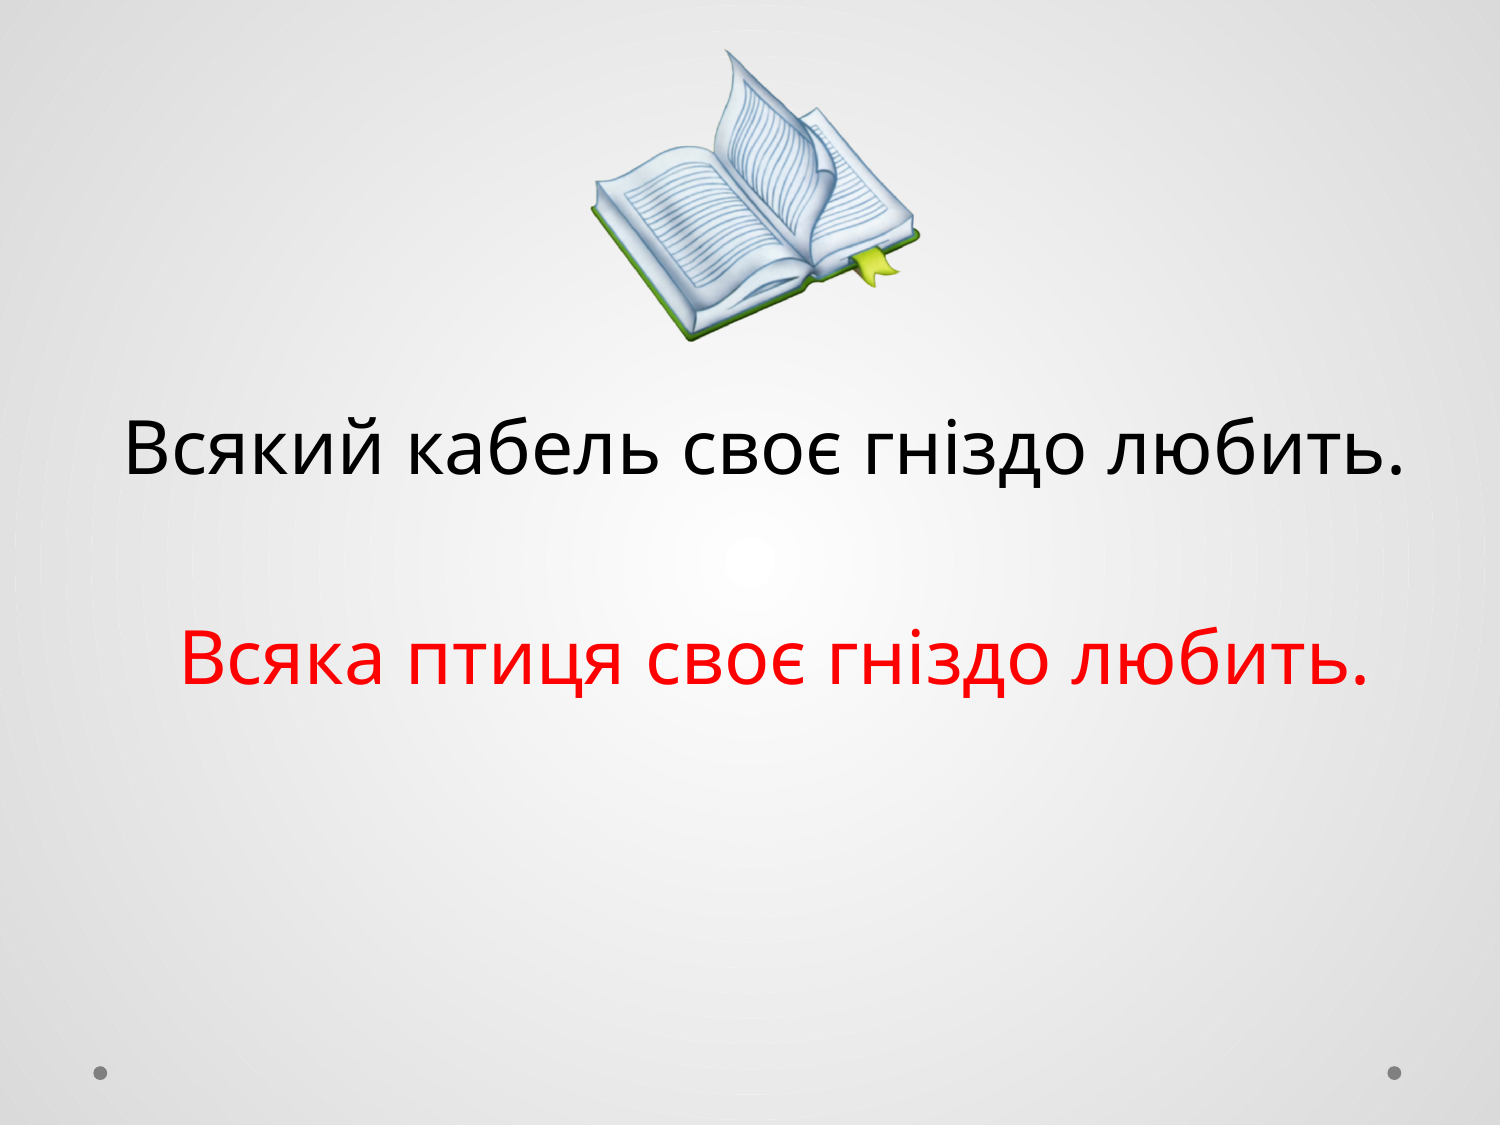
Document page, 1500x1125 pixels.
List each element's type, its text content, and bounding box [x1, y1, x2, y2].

text_box Всякий кабель своє гніздо любить. Всяка птиця своє гніздо любить. [99, 287, 1450, 1030]
picture [584, 42, 933, 351]
